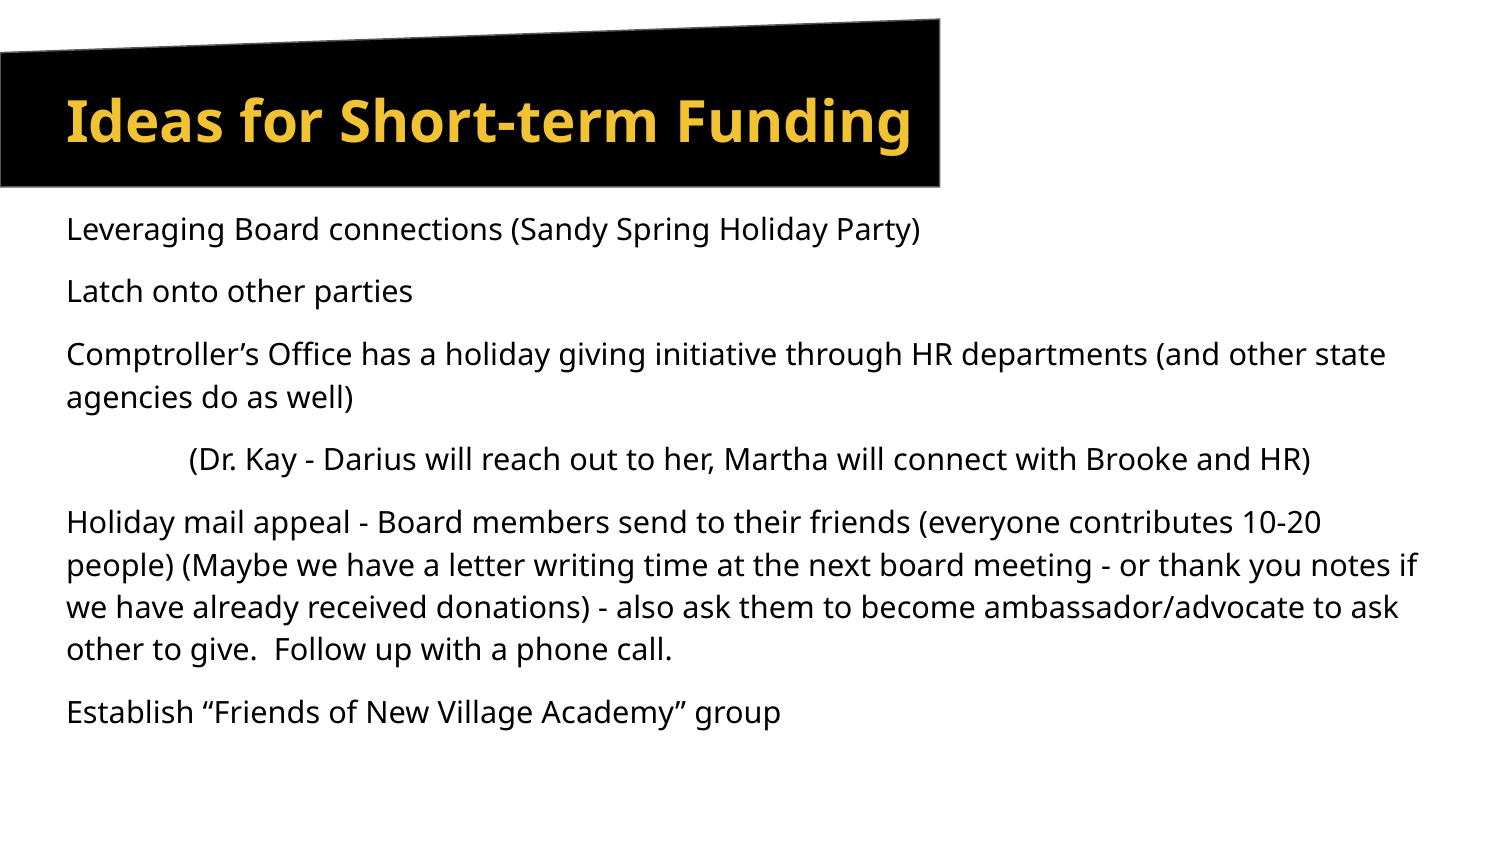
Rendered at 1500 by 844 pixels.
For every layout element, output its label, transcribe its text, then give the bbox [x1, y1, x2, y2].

list Leveraging Board connections (Sandy Spring Holiday Party) Latch onto other parties Comptroller’s Office has a holiday giving initiative through HR departments (and other state agencies do as well) (Dr. Kay - Darius will reach out to her, Martha will connect with Brooke and HR) Holiday mail appeal - Board members send to their friends (everyone contributes 10-20 people) (Maybe we have a letter writing time at the next board meeting - or thank you notes if we have already received donations) - also ask them to become ambassador/advocate to ask other to give. Follow up with a phone call. Establish “Friends of New Village Academy” group [51, 189, 1449, 750]
title Ideas for Short-term Funding [51, 69, 1449, 188]
